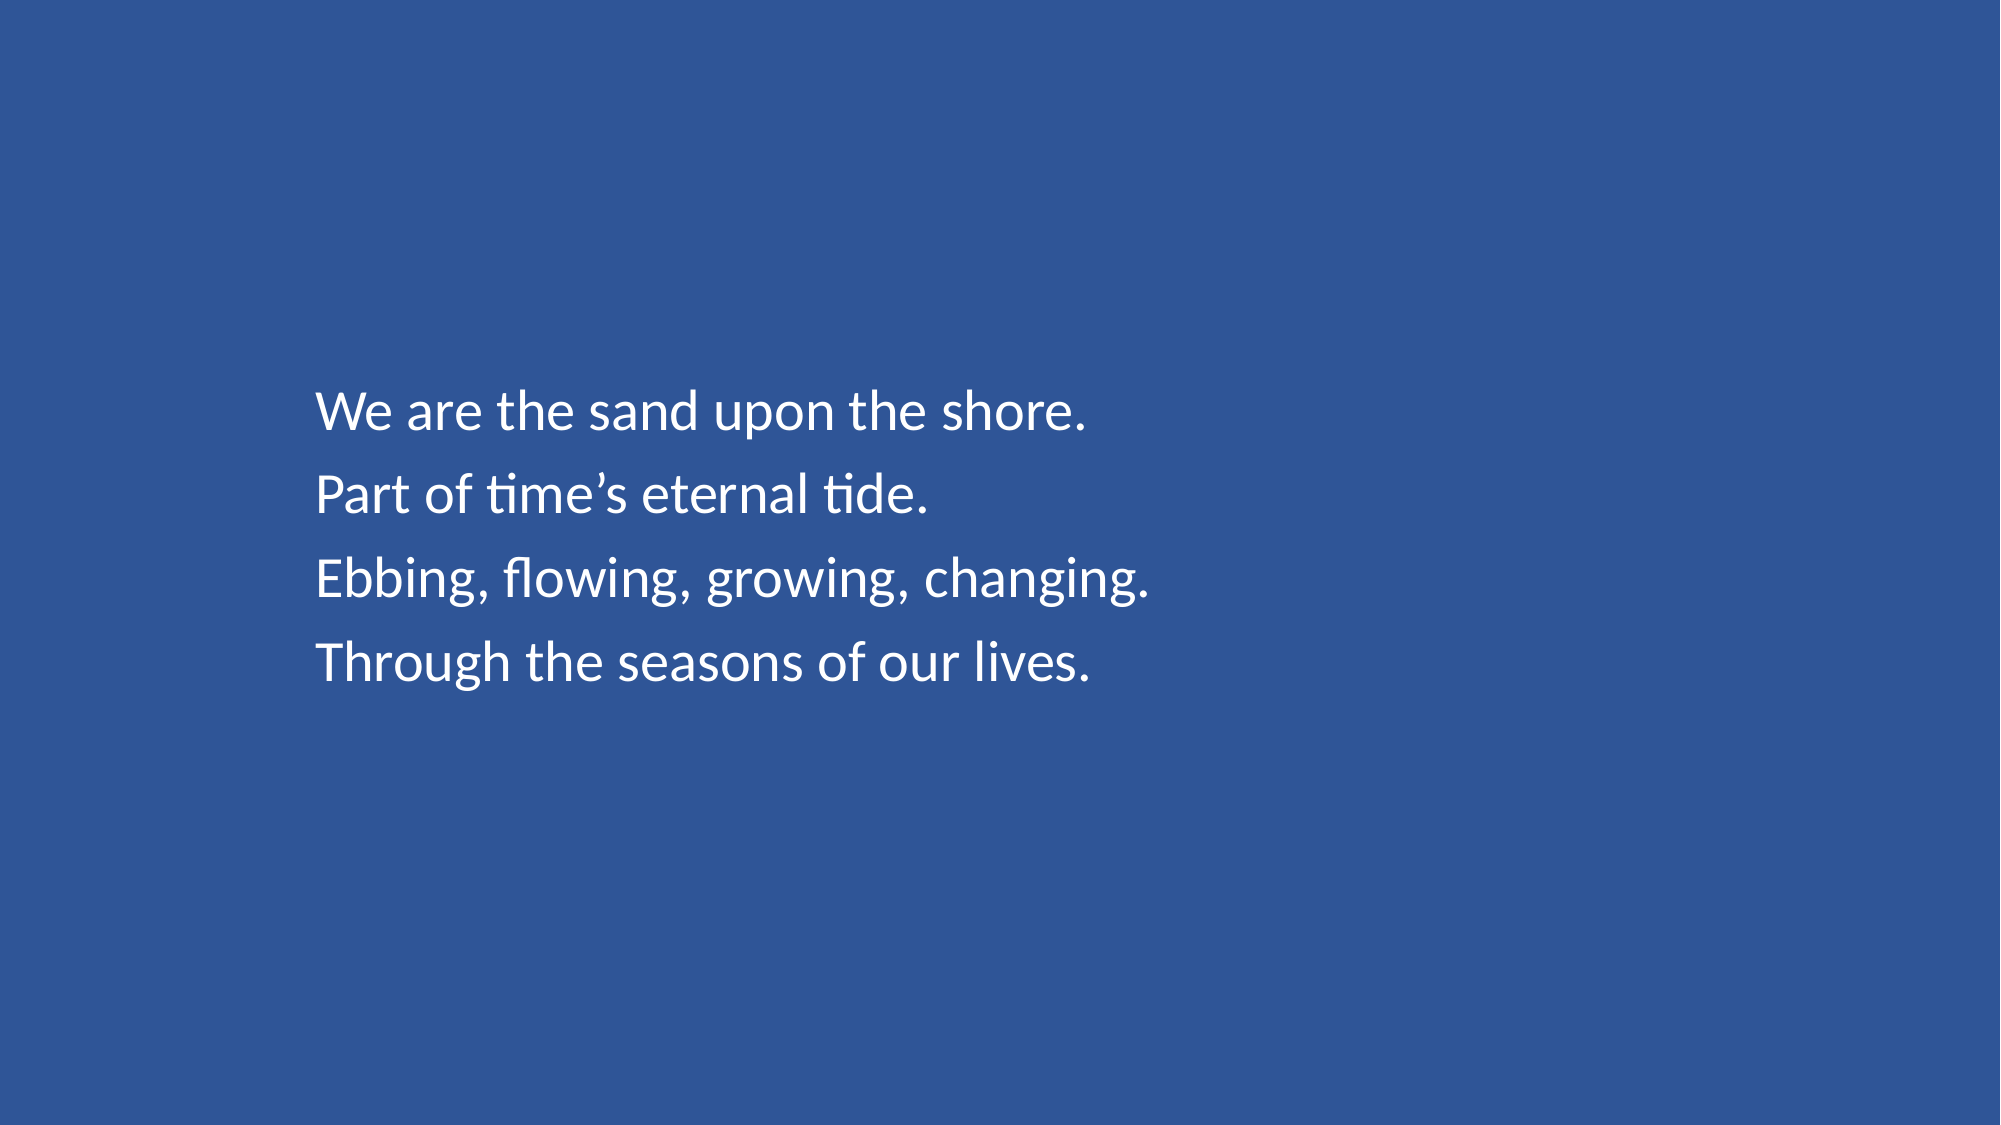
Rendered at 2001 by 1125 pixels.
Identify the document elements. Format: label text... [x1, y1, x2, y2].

list We are the sand upon the shore. Part of time’s eternal tide. Ebbing, flowing, growing, changing. Through the seasons of our lives. [300, 372, 1700, 753]
